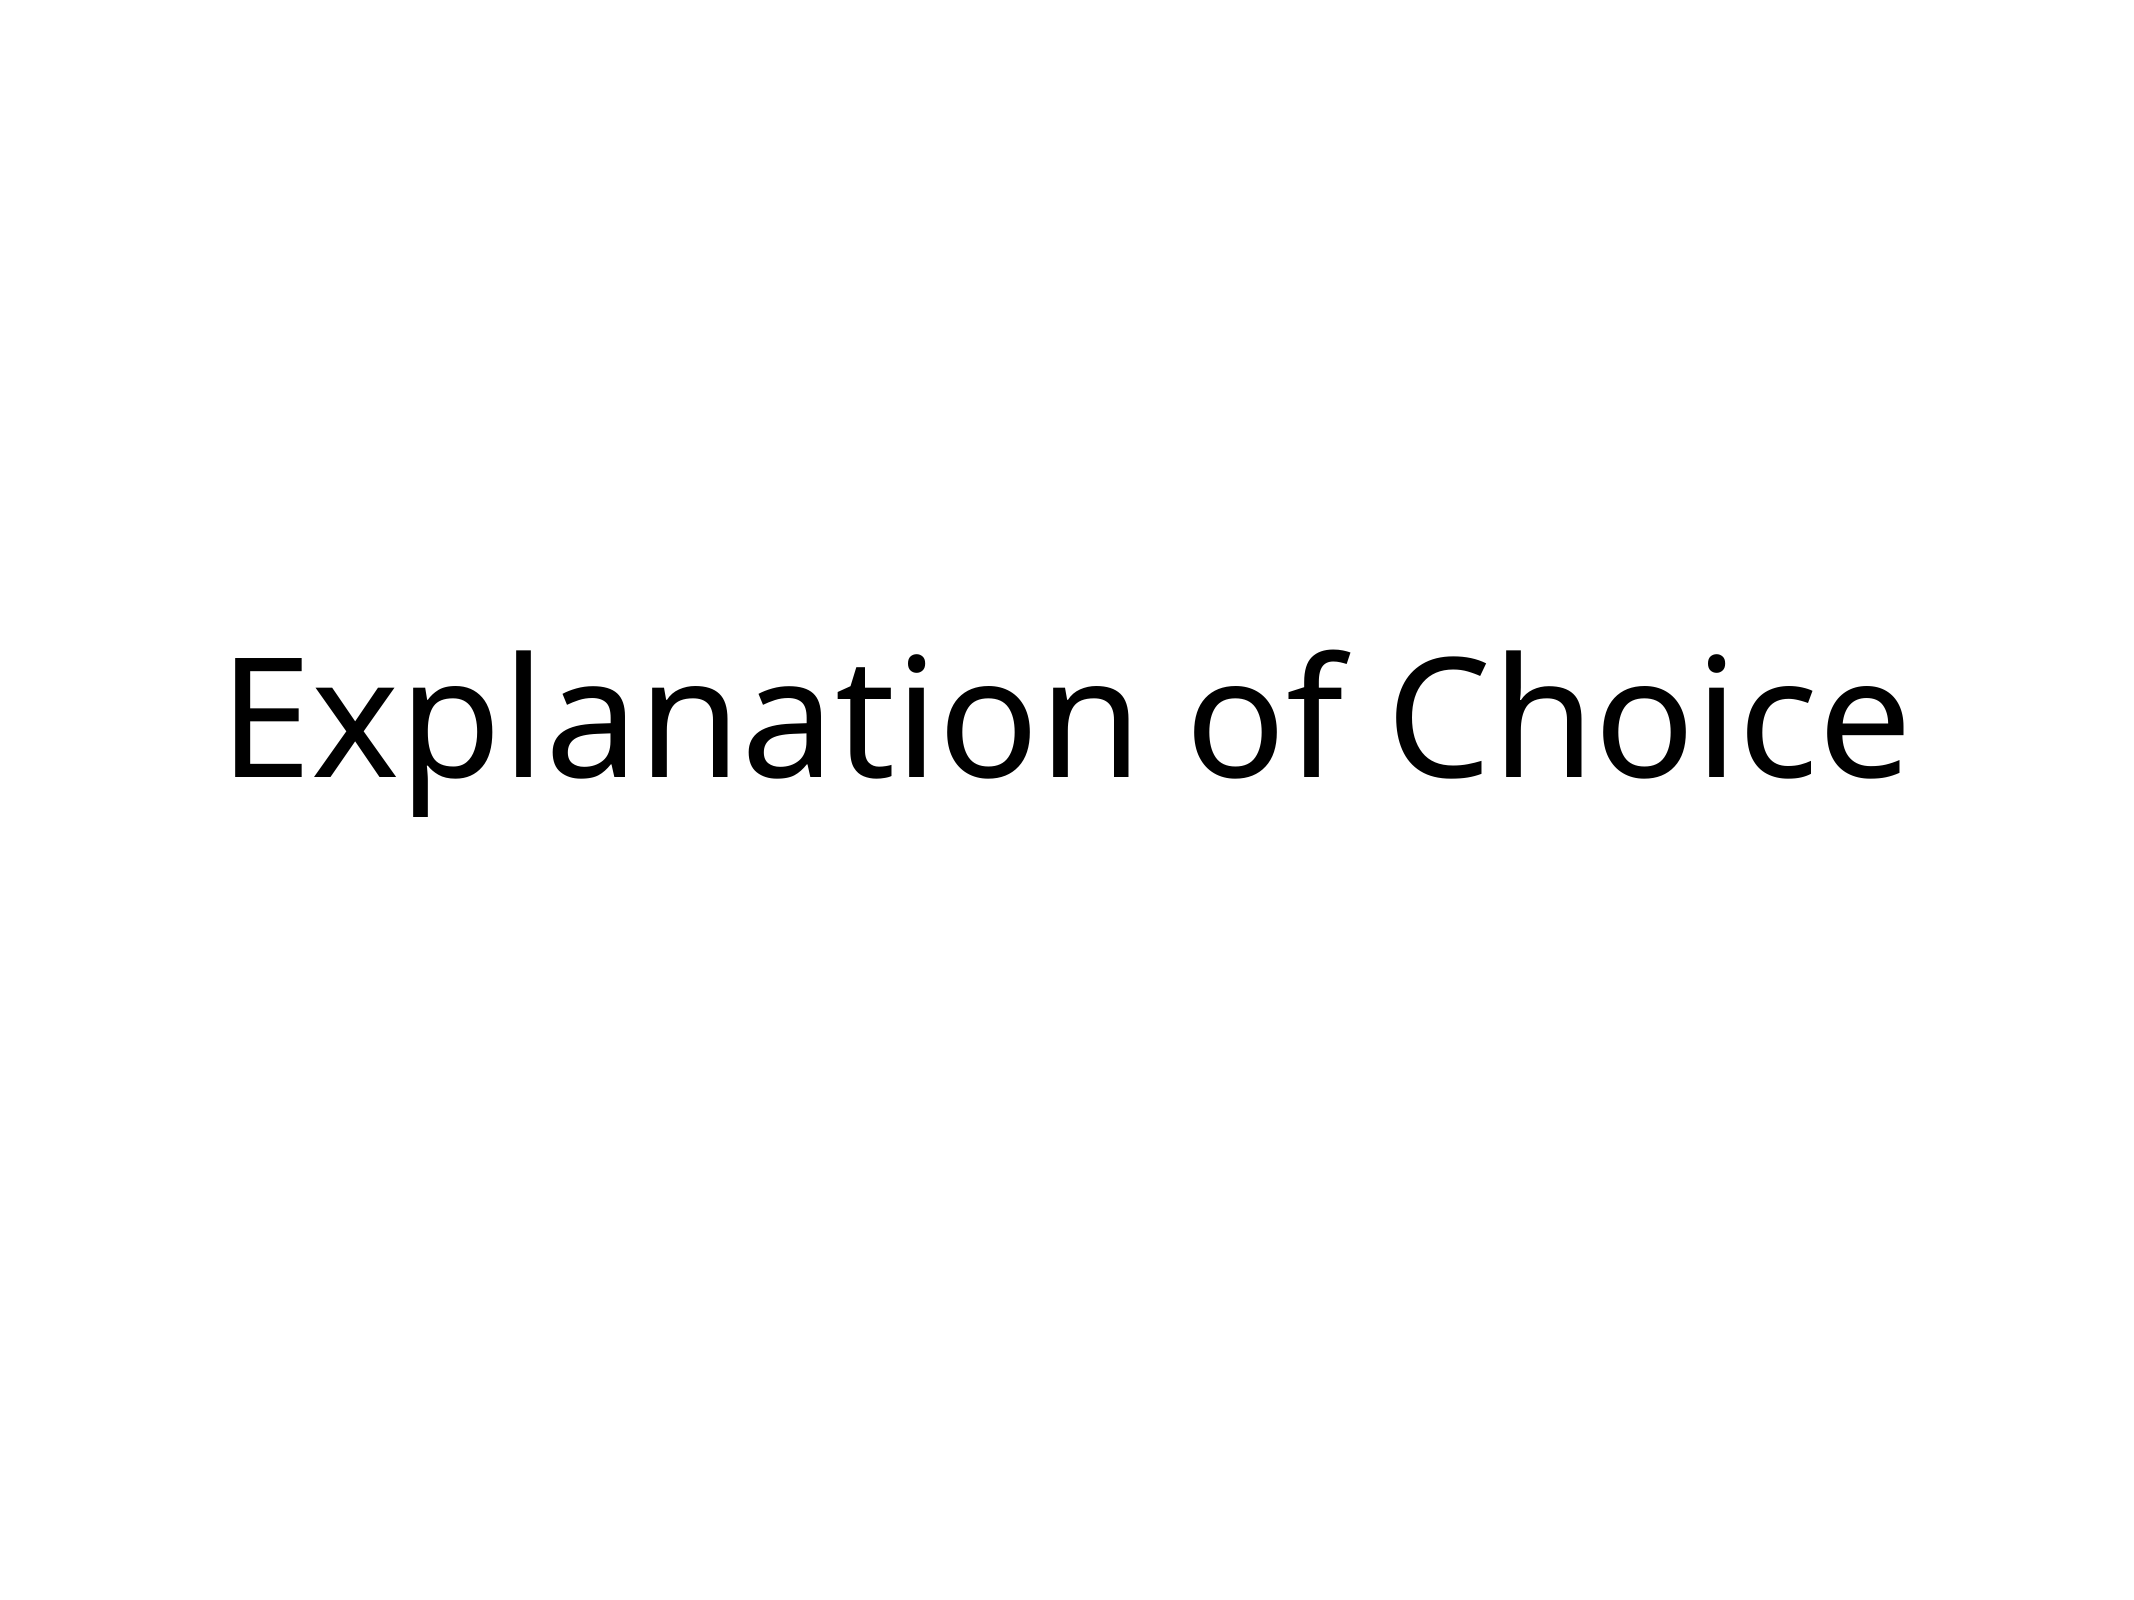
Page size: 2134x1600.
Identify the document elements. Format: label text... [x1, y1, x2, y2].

title Explanation of Choice [207, 268, 1926, 811]
